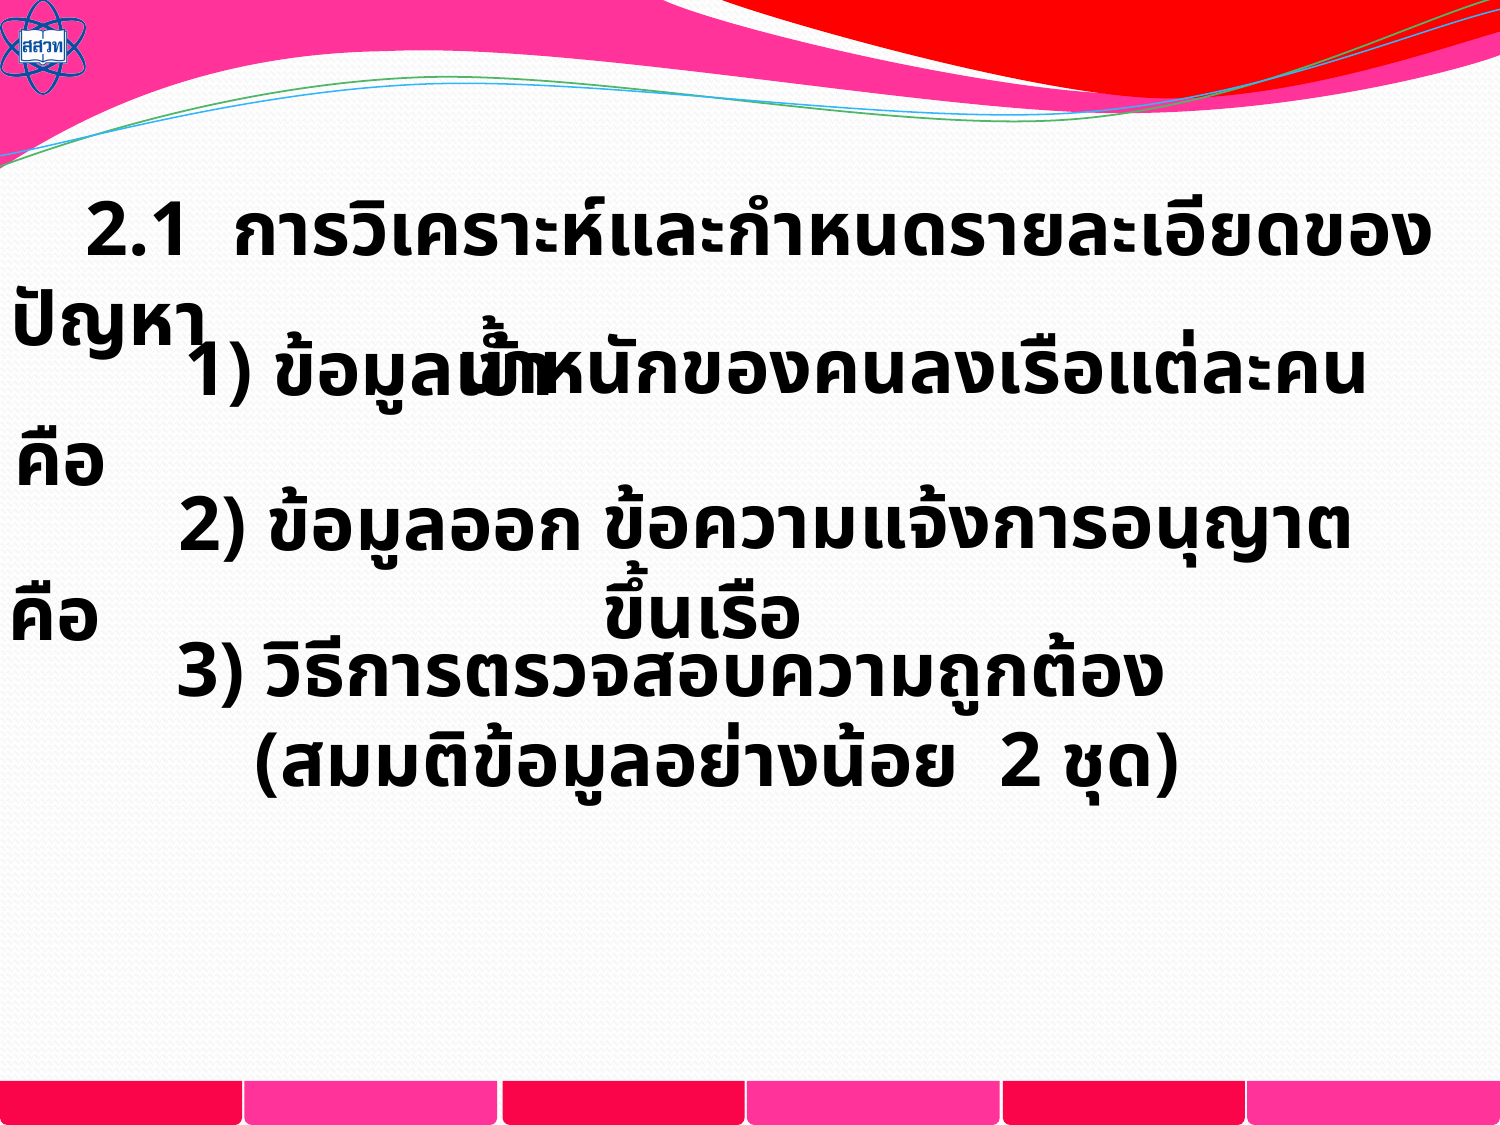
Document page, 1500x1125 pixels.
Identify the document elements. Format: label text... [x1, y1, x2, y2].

text_box น้ำหนักของคนลงเรือแต่ละคน [443, 311, 1387, 416]
text_box 3) วิธีการตรวจสอบความถูกต้อง (สมมติข้อมูลอย่างน้อย 2 ชุด) [86, 613, 1211, 809]
text_box ข้อความแจ้งการอนุญาตขึ้นเรือ [587, 465, 1412, 661]
text_box 2) ข้อมูลออก คือ [0, 467, 587, 663]
text_box 1) ข้อมูลเข้า คือ [0, 313, 656, 467]
picture [0, 0, 86, 95]
text_box 2.1 การวิเคราะห์และกำหนดรายละเอียดของปัญหา [0, 172, 1493, 368]
